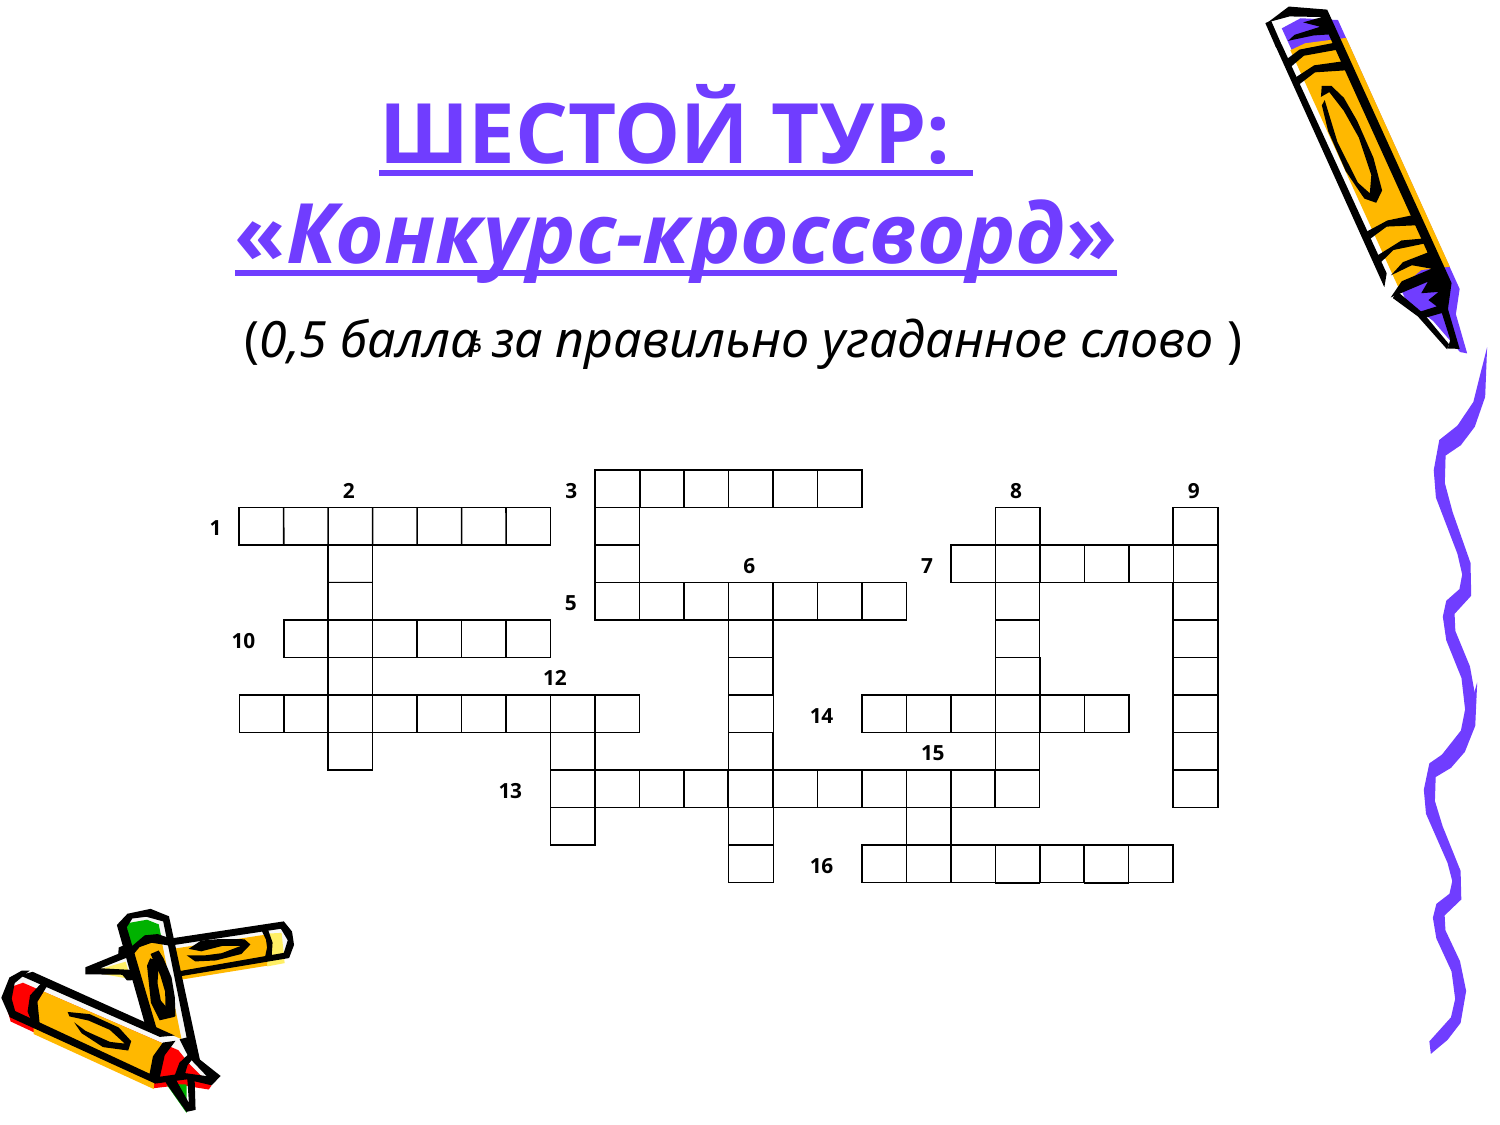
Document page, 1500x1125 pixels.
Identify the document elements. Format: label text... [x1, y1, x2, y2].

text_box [194, 432, 1330, 977]
text_box 5 [456, 324, 495, 362]
title ШЕСТОЙ ТУР: «Конкурс-кроссворд» [112, 24, 1240, 288]
list (0,5 балла за правильно угаданное слово ) [112, 299, 1376, 901]
